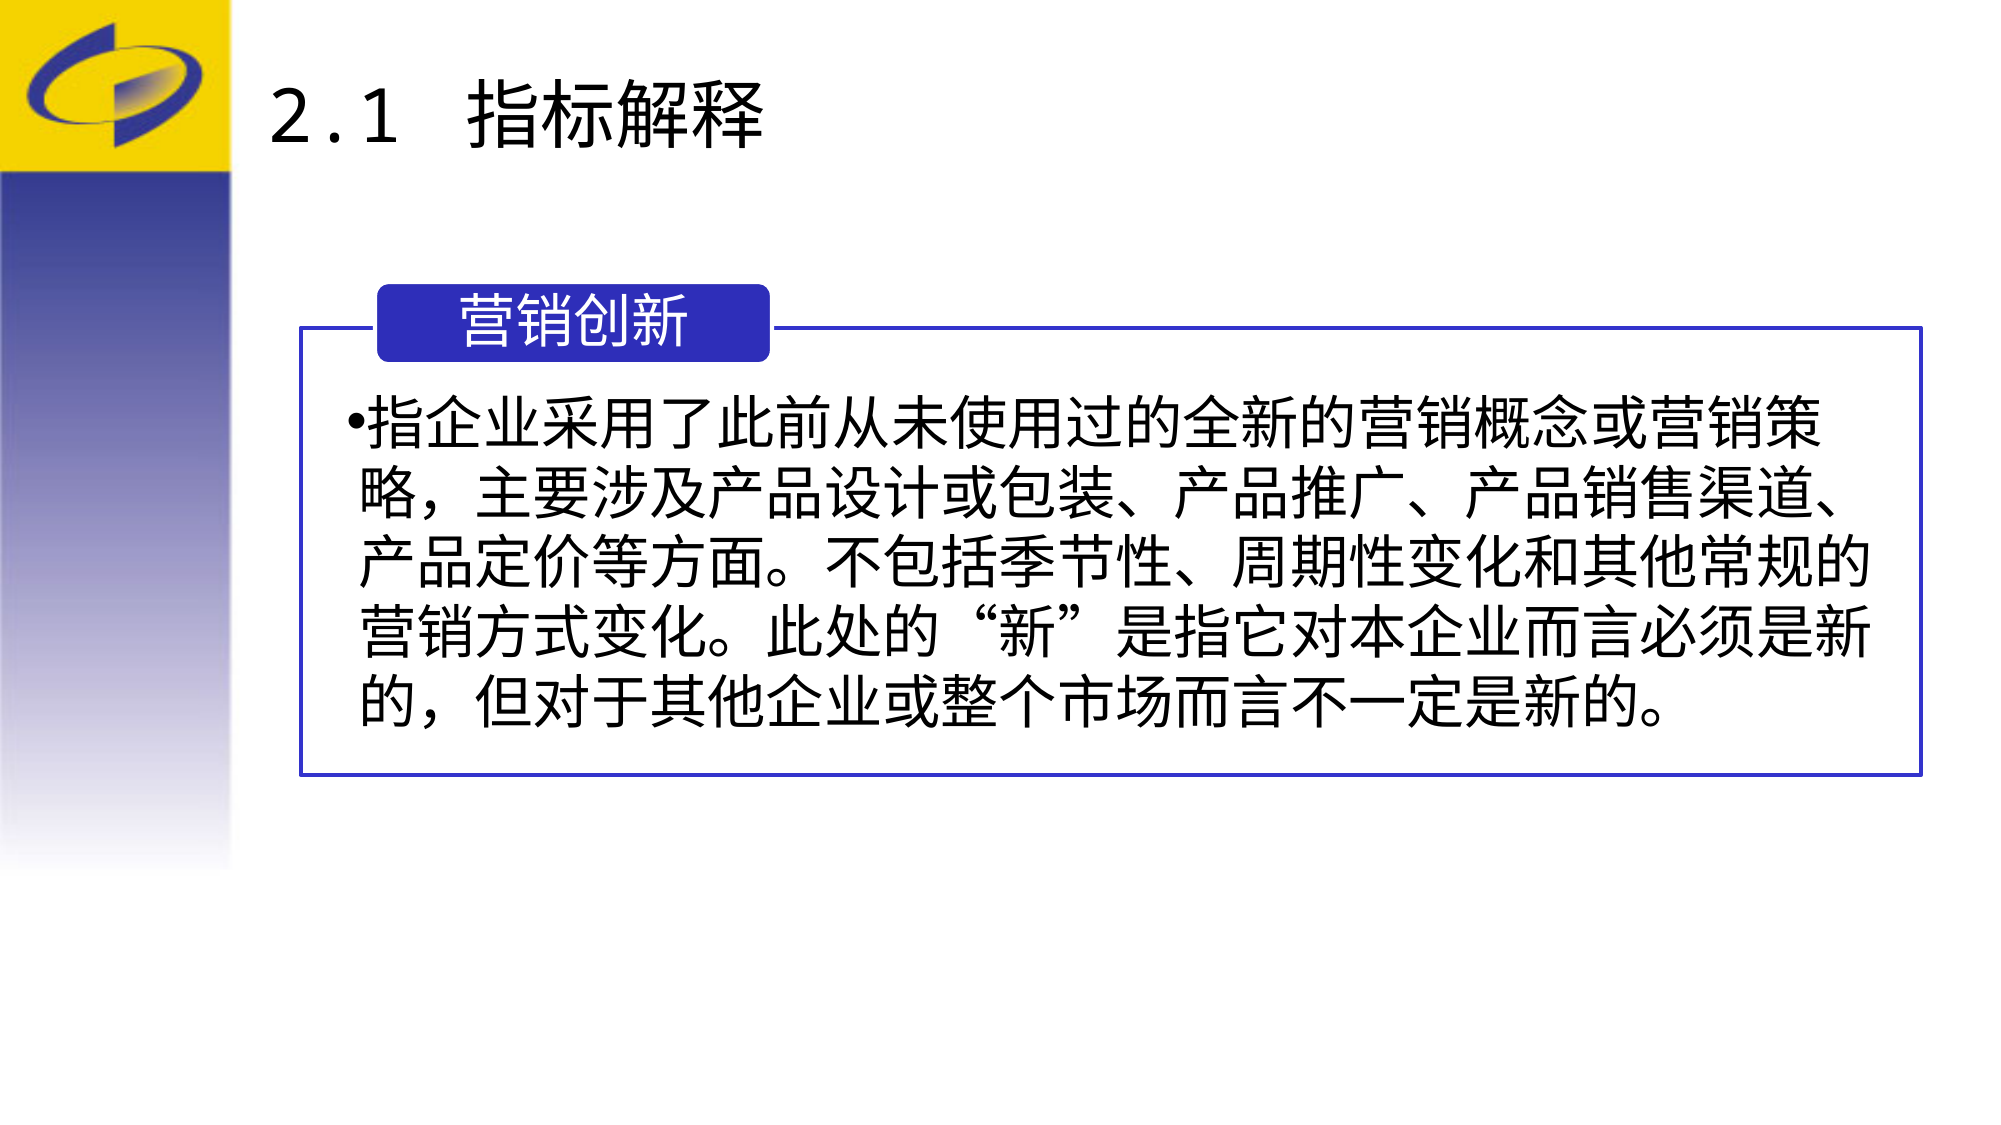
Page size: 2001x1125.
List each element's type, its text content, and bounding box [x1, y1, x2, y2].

text_box 指企业采用了此前从未使用过的全新的营销概念或营销策略，主要涉及产品设计或包装、产品推广、产品销售渠道、产品定价等方面。不包括季节性、周期性变化和其他常规的营销方式变化。此处的“新”是指它对本企业而言必须是新的，但对于其他企业或整个市场而言不一定是新的。 [299, 326, 1923, 777]
text_box 营销创新 [372, 279, 775, 367]
title 2.1 指标解释 [252, 39, 1870, 185]
picture [0, 0, 2000, 1125]
